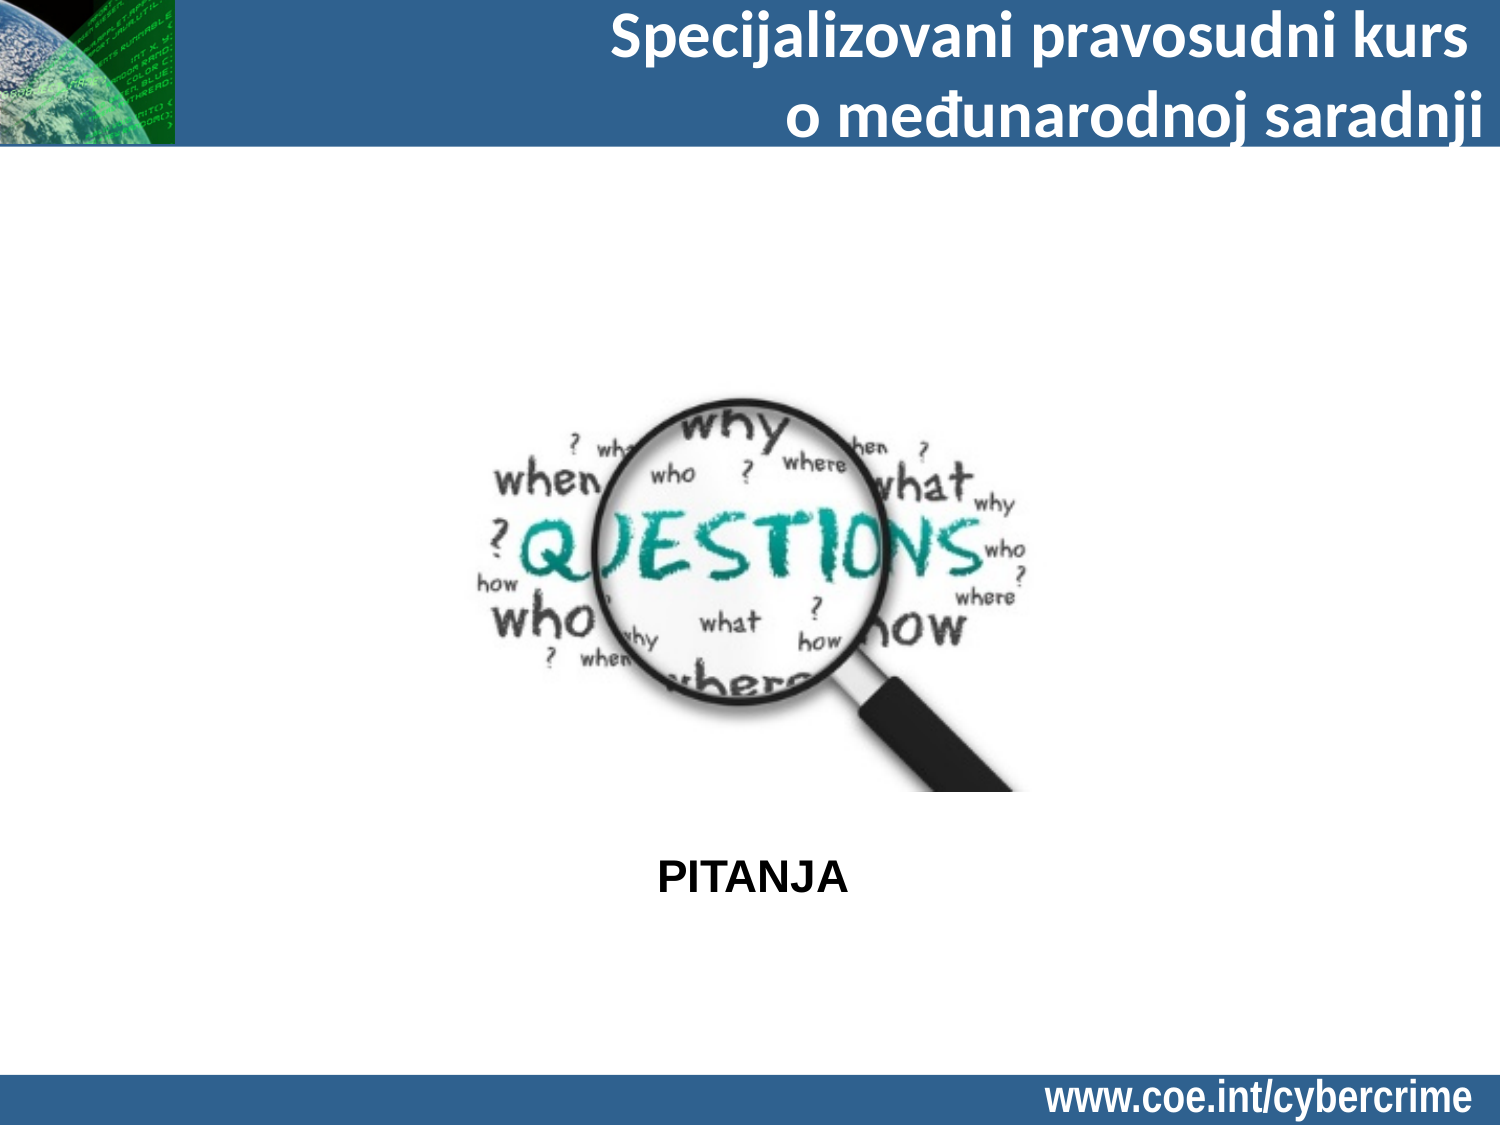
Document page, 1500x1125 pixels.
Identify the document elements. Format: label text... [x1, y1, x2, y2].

text_box Specijalizovani pravosudni kurs o međunarodnoj saradnji [177, 0, 1500, 149]
picture [443, 332, 1057, 793]
text_box [0, 1073, 1030, 1125]
text_box PITANJA [642, 839, 907, 909]
text_box www.coe.int/cybercrime [1030, 1059, 1500, 1125]
picture [0, 0, 175, 144]
